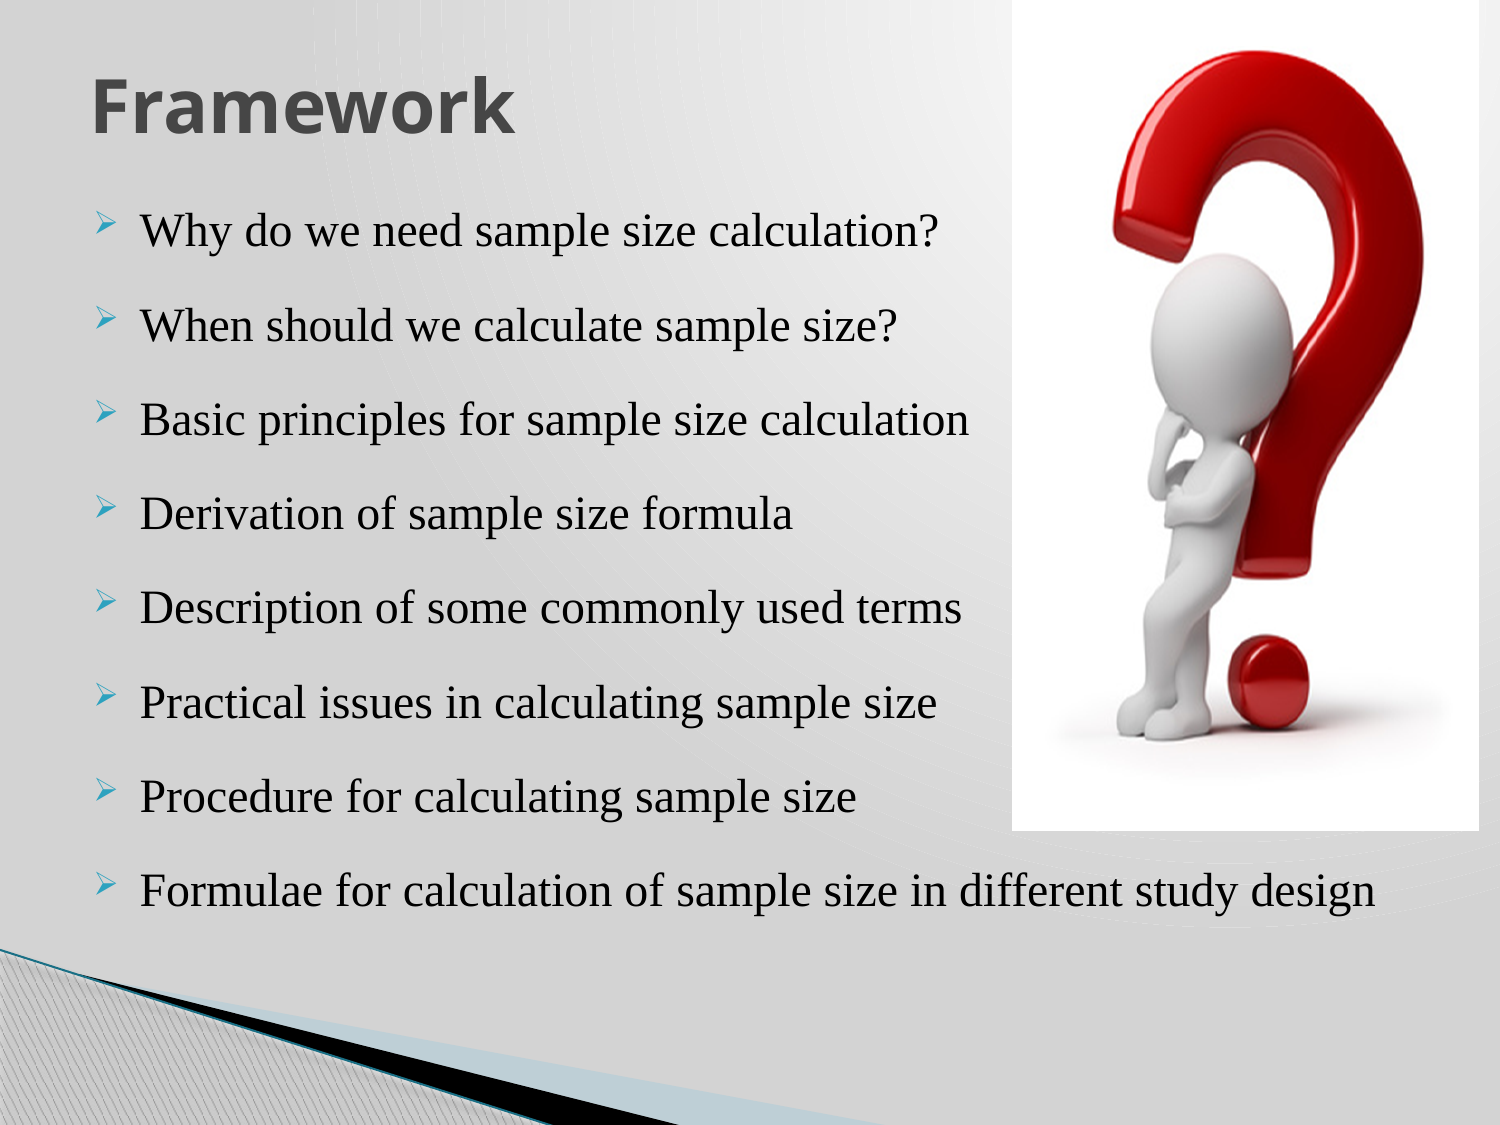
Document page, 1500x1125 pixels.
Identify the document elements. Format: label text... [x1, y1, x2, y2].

picture [1012, 0, 1479, 832]
title Framework [75, 45, 1006, 163]
list Why do we need sample size calculation? When should we calculate sample size? Basic principles for sample size calculation Derivation of sample size formula Description of some commonly used terms Practical issues in calculating sample size Procedure for calculating sample size Formulae for calculation of sample size in different study design [62, 162, 1425, 986]
